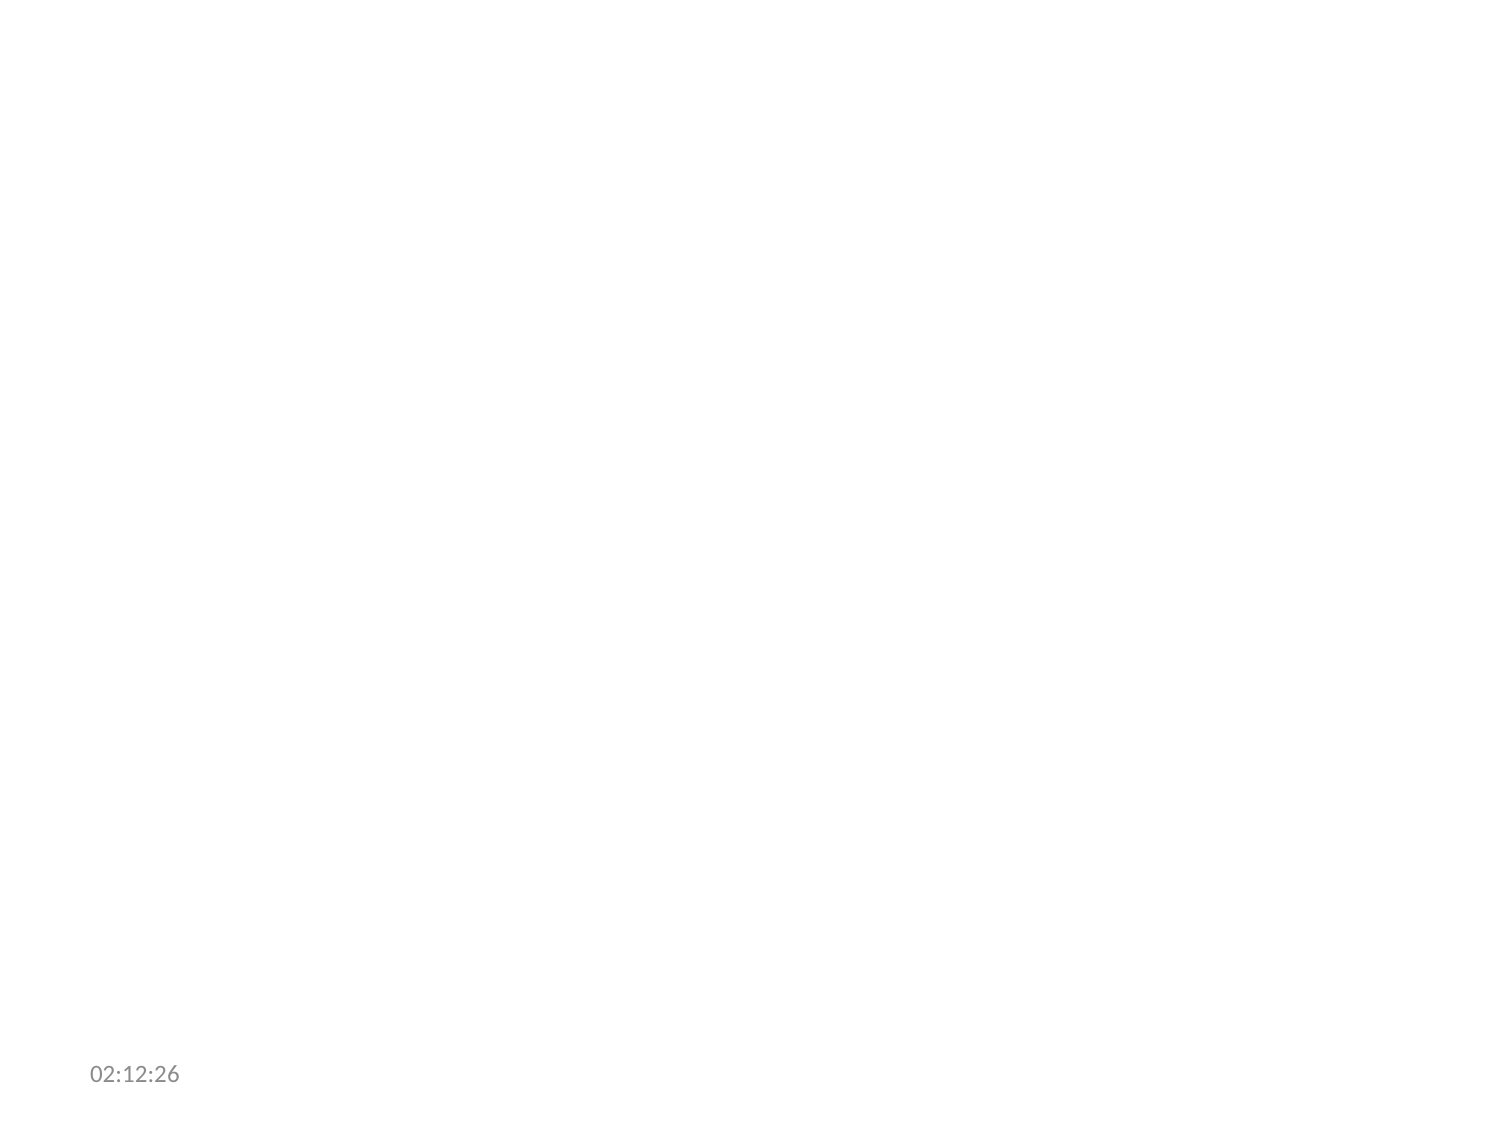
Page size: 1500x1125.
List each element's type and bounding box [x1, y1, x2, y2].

slide_number [75, 1042, 425, 1103]
